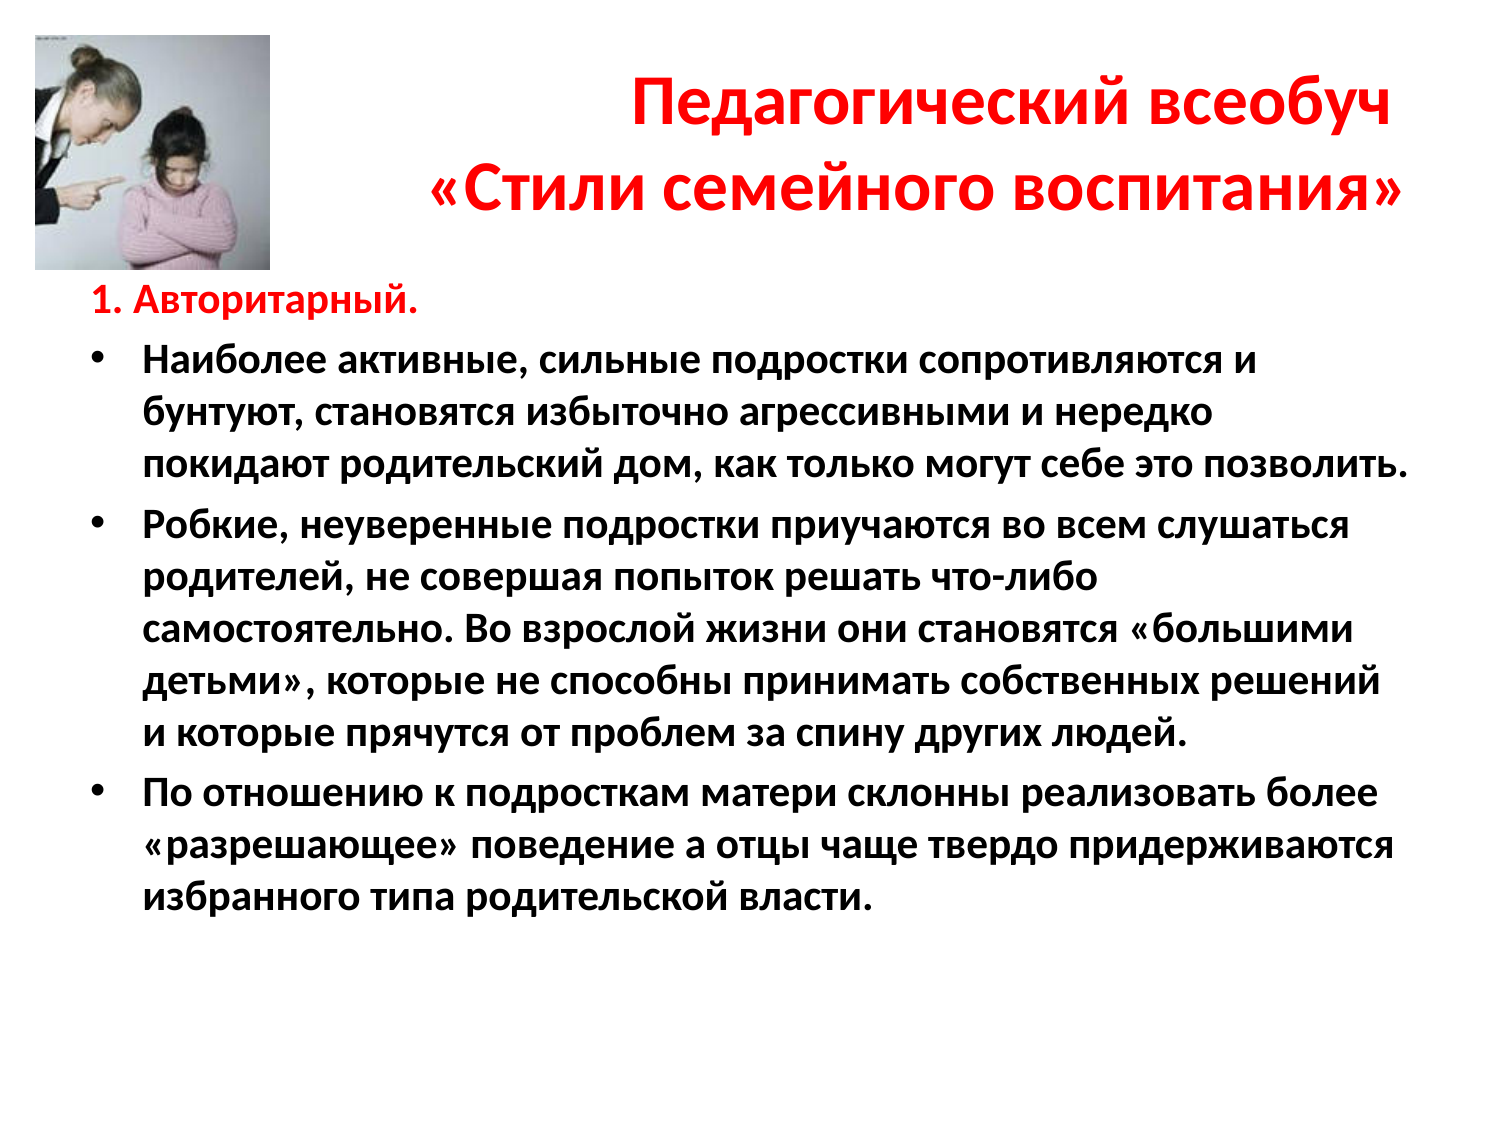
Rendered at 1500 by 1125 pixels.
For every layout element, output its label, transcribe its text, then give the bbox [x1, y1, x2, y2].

title Педагогический всеобуч «Стили семейного воспитания» [275, 45, 1425, 233]
picture [34, 34, 270, 270]
list 1. Авторитарный. Наиболее активные, сильные подростки сопротивляются и бунтуют, становятся избыточно агрессивными и нередко покидают родительский дом, как только могут себе это позволить. Робкие, неуверенные подростки приучаются во всем слушаться родителей, не совершая попыток решать что-либо самостоятельно. Во взрослой жизни они становятся «большими детьми», которые не способны принимать собственных решений и которые прячутся от проблем за спину других людей. По отношению к подросткам матери склонны реализовать более «разрешающее» поведение а отцы чаще твердо придерживаются избранного типа родительской власти. [75, 262, 1425, 1005]
